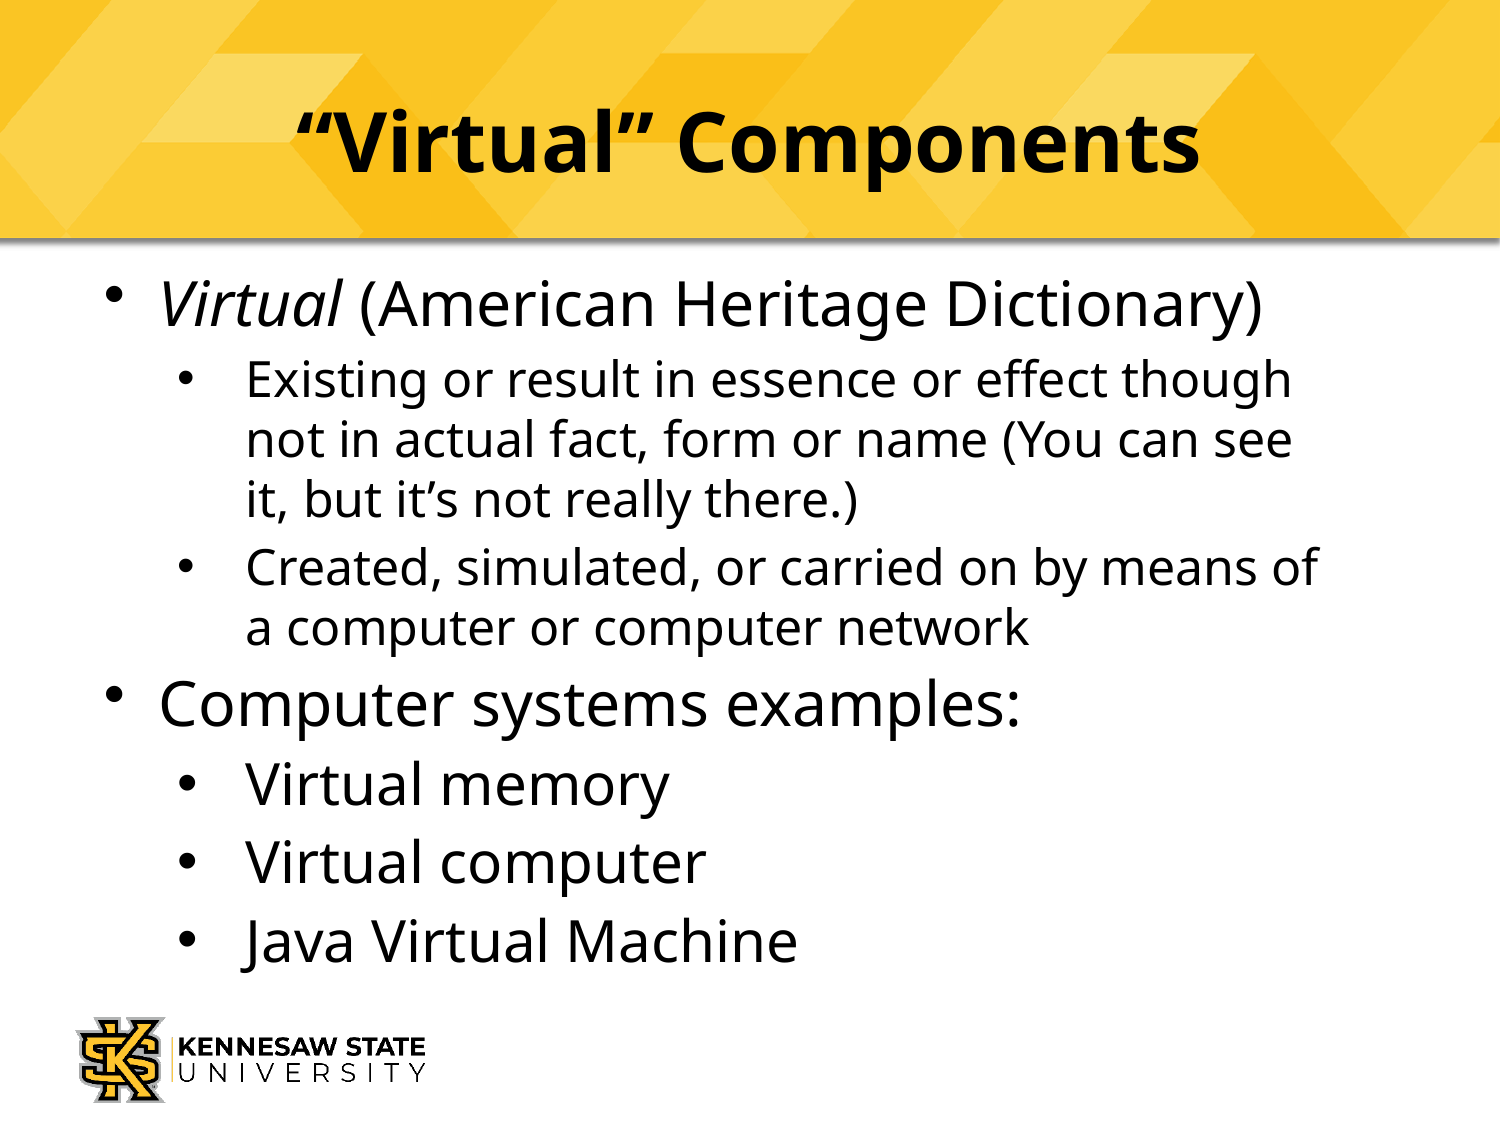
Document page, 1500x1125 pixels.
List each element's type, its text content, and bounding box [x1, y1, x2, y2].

text_box Virtual (American Heritage Dictionary) Existing or result in essence or effect though not in actual fact, form or name (You can see it, but it’s not really there.) Created, simulated, or carried on by means of a computer or computer network Computer systems examples: Virtual memory Virtual computer Java Virtual Machine [85, 254, 1368, 1081]
picture [0, 0, 1500, 251]
title “Virtual” Components [75, 45, 1425, 233]
picture [75, 1017, 425, 1103]
